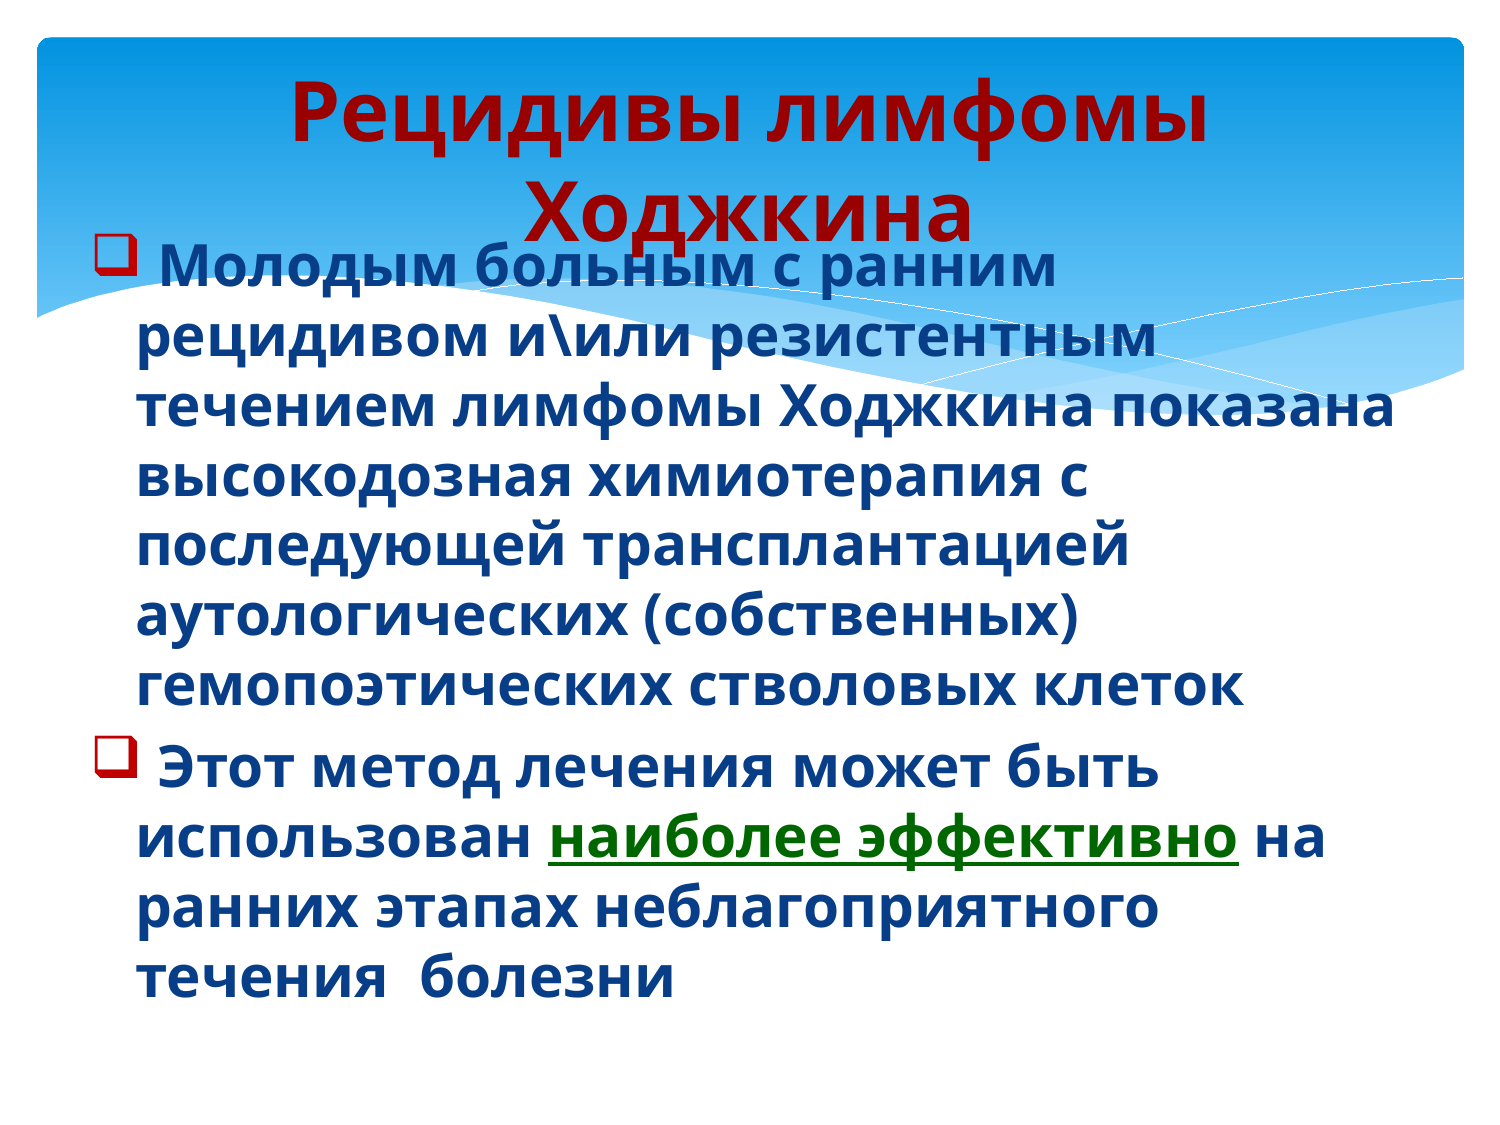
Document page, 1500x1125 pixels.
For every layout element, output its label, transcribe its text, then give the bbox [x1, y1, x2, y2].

list Молодым больным с ранним рецидивом и\или резистентным течением лимфомы Ходжкина показана высокодозная химиотерапия с последующей трансплантацией аутологических (собственных) гемопоэтических стволовых клеток Этот метод лечения может быть использован наиболее эффективно на ранних этапах неблагоприятного течения болезни [75, 261, 1425, 1059]
title Рецидивы лимфомы Ходжкина [75, 55, 1425, 261]
